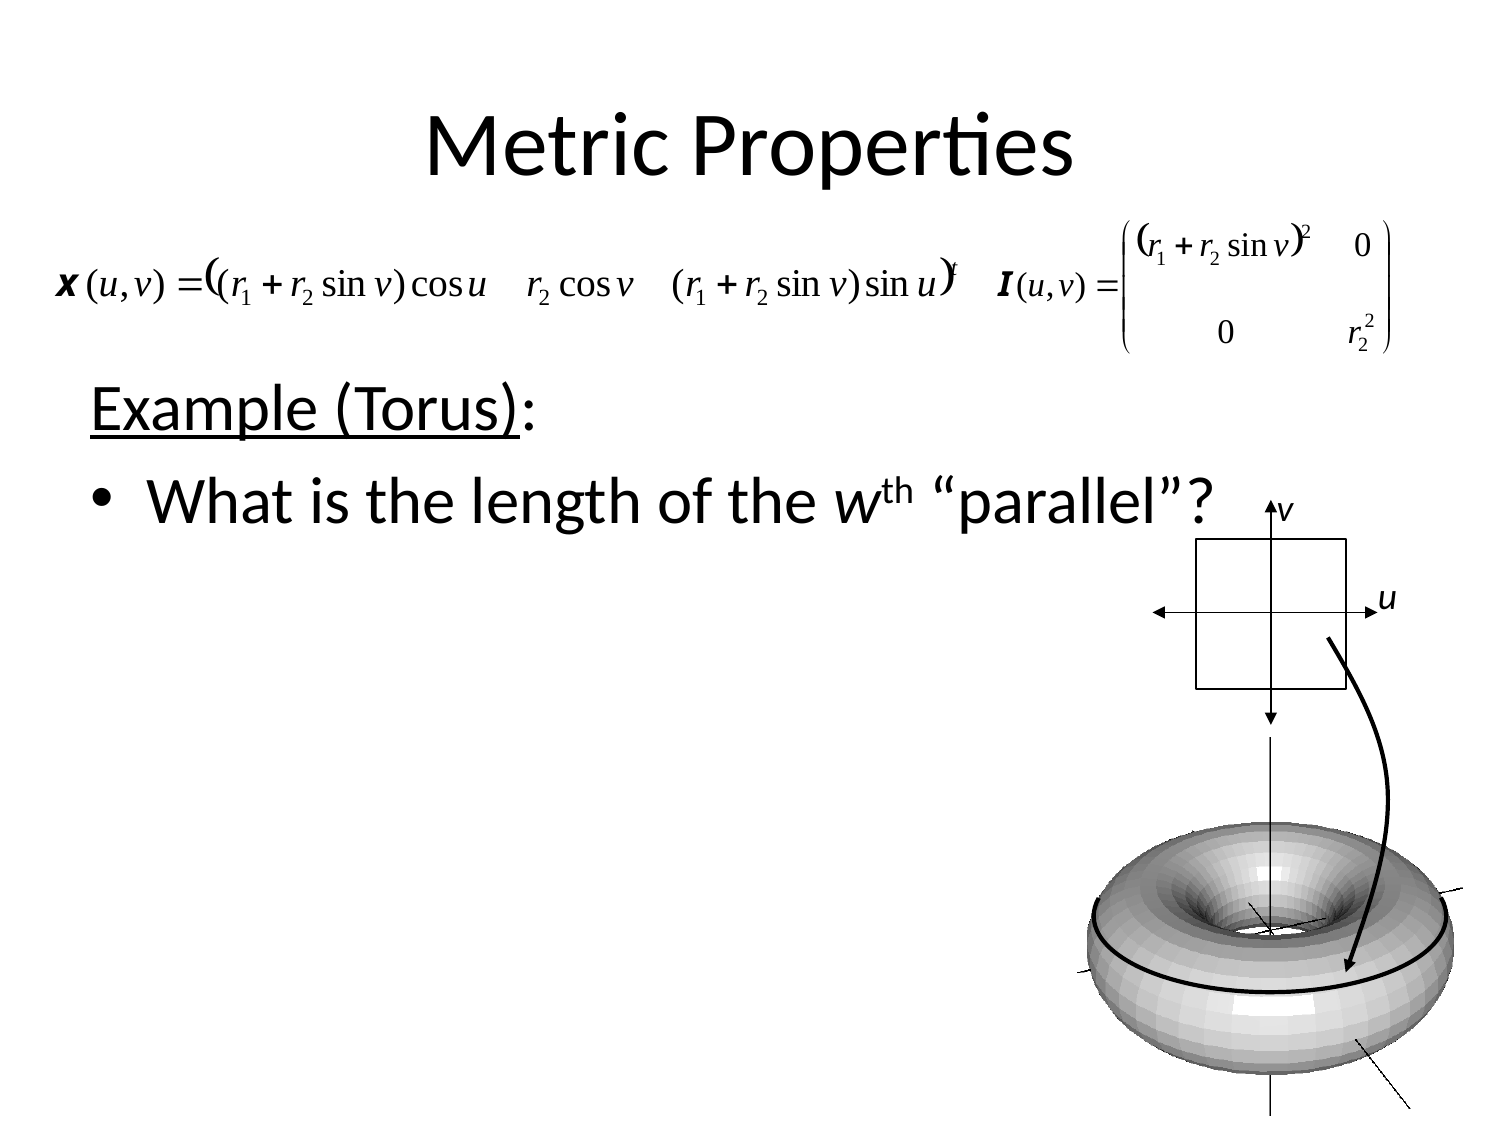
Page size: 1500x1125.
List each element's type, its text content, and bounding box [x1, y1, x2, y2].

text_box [995, 212, 1401, 363]
title Metric Properties [75, 45, 1425, 233]
list Example (Torus): What is the length of the wth “parallel”? [75, 262, 1425, 1125]
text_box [49, 249, 967, 313]
text_box u [1363, 564, 1413, 625]
text_box [1194, 621, 1266, 691]
text_box [1194, 537, 1266, 611]
text_box v [1261, 476, 1309, 537]
text_box [1276, 537, 1348, 611]
text_box [1276, 621, 1348, 691]
picture [1077, 737, 1463, 1123]
text_box [1327, 637, 1378, 735]
